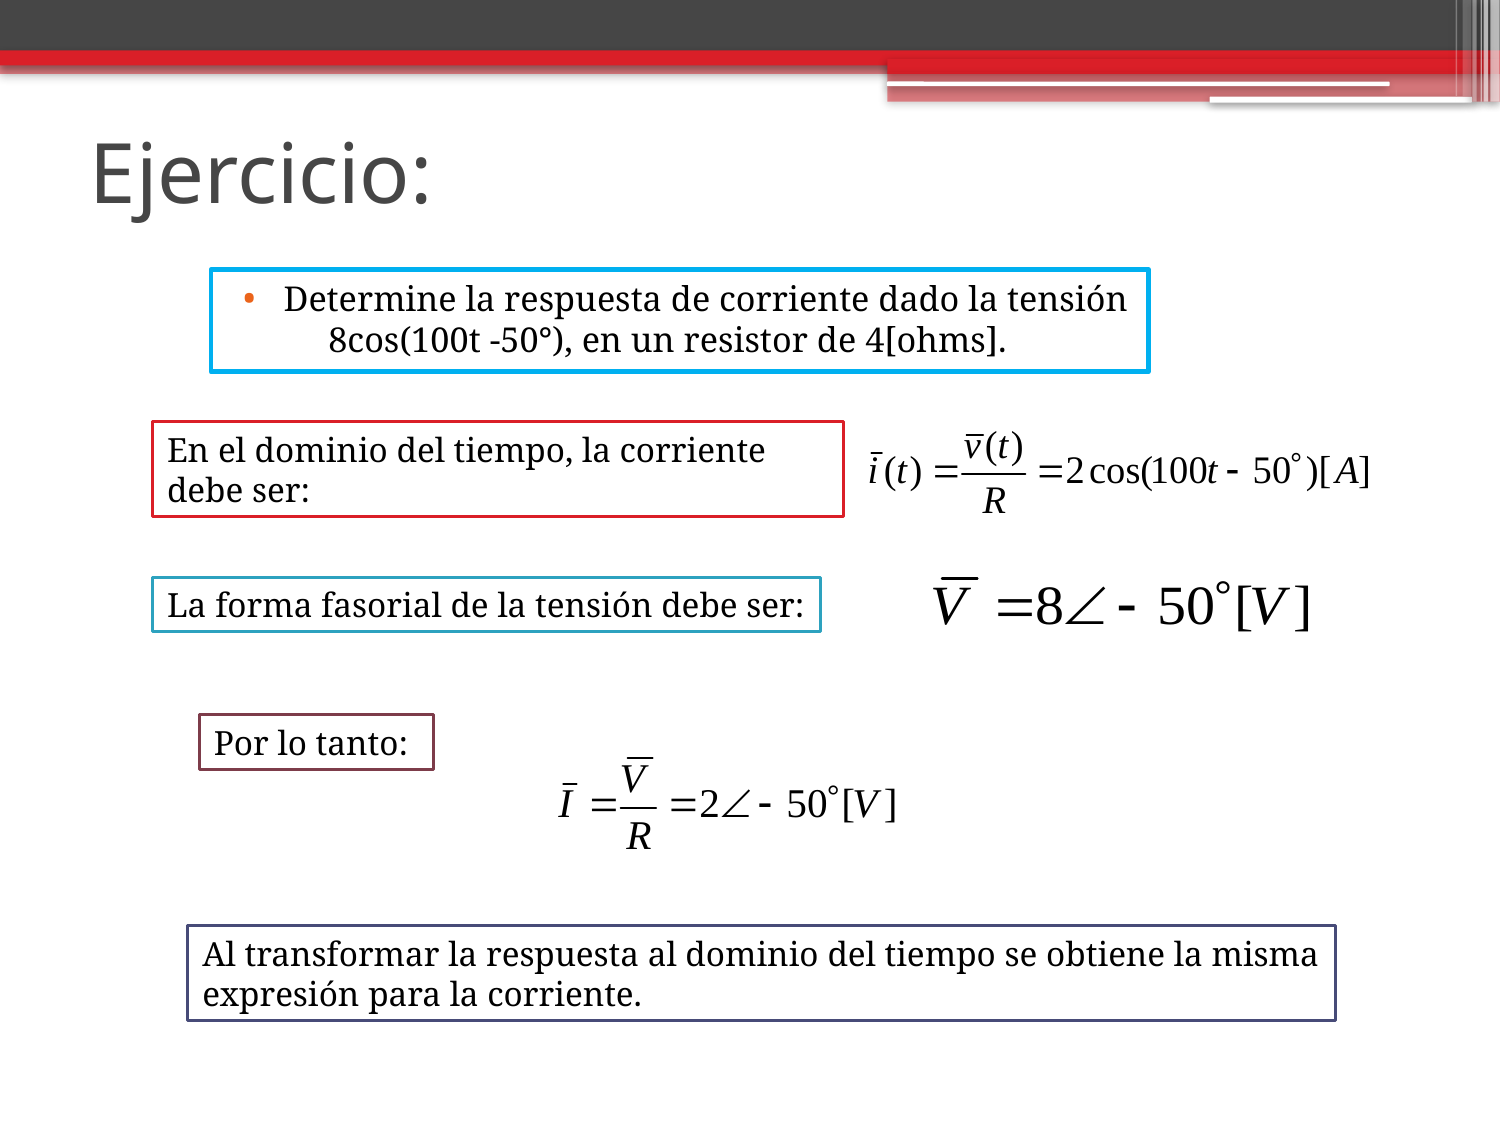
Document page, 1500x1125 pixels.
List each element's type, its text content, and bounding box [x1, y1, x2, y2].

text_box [927, 564, 1320, 649]
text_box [862, 421, 1376, 523]
text_box La forma fasorial de la tensión debe ser: [151, 576, 822, 633]
text_box En el dominio del tiempo, la corriente debe ser: [151, 420, 845, 518]
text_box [550, 749, 902, 860]
title Ejercicio: [75, 82, 1425, 258]
text_box Por lo tanto: [198, 713, 435, 771]
text_box Determine la respuesta de corriente dado la tensión 8cos(100t -50°), en un resistor de 4[ohms]. [210, 269, 1149, 372]
text_box Al transformar la respuesta al dominio del tiempo se obtiene la misma expresión para la corriente. [186, 924, 1337, 1022]
